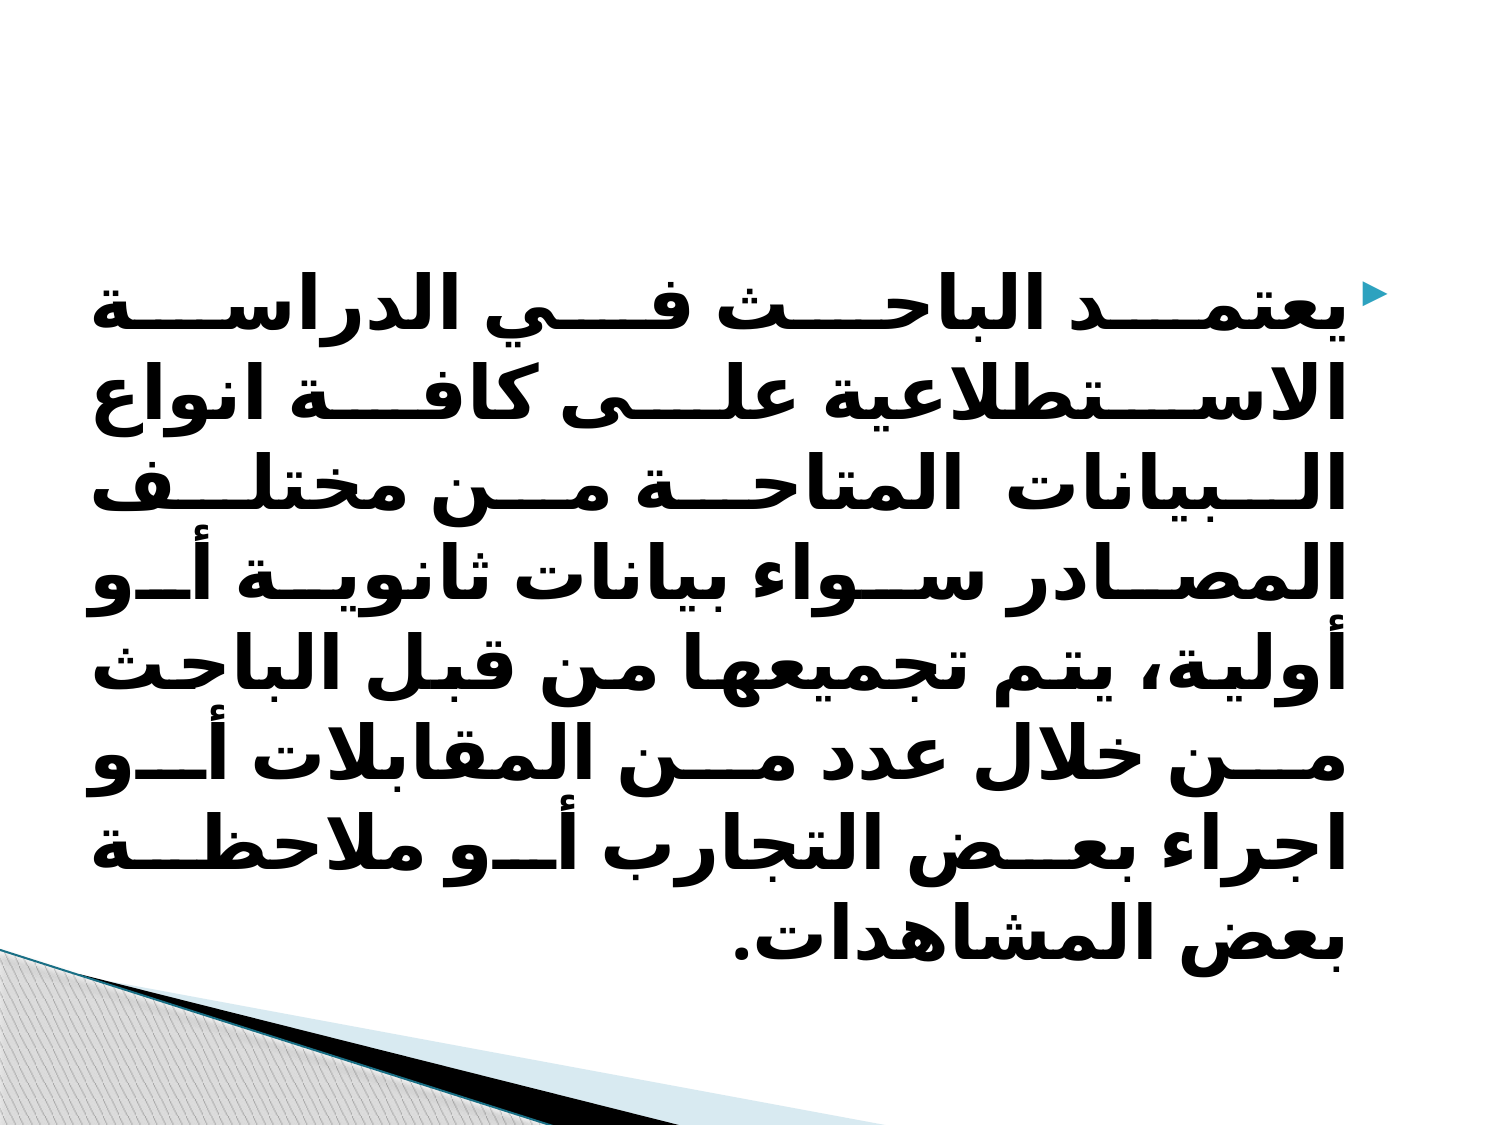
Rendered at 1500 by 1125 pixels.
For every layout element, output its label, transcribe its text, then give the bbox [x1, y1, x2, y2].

list يعتمد الباحث في الدراسة الاستطلاعية على كافة انواع البيانات المتاحة من مختلف المصادر سواء بيانات ثانوية أو أولية، يتم تجميعها من قبل الباحث من خلال عدد من المقابلات أو اجراء بعض التجارب أو ملاحظة بعض المشاهدات. [75, 243, 1425, 986]
